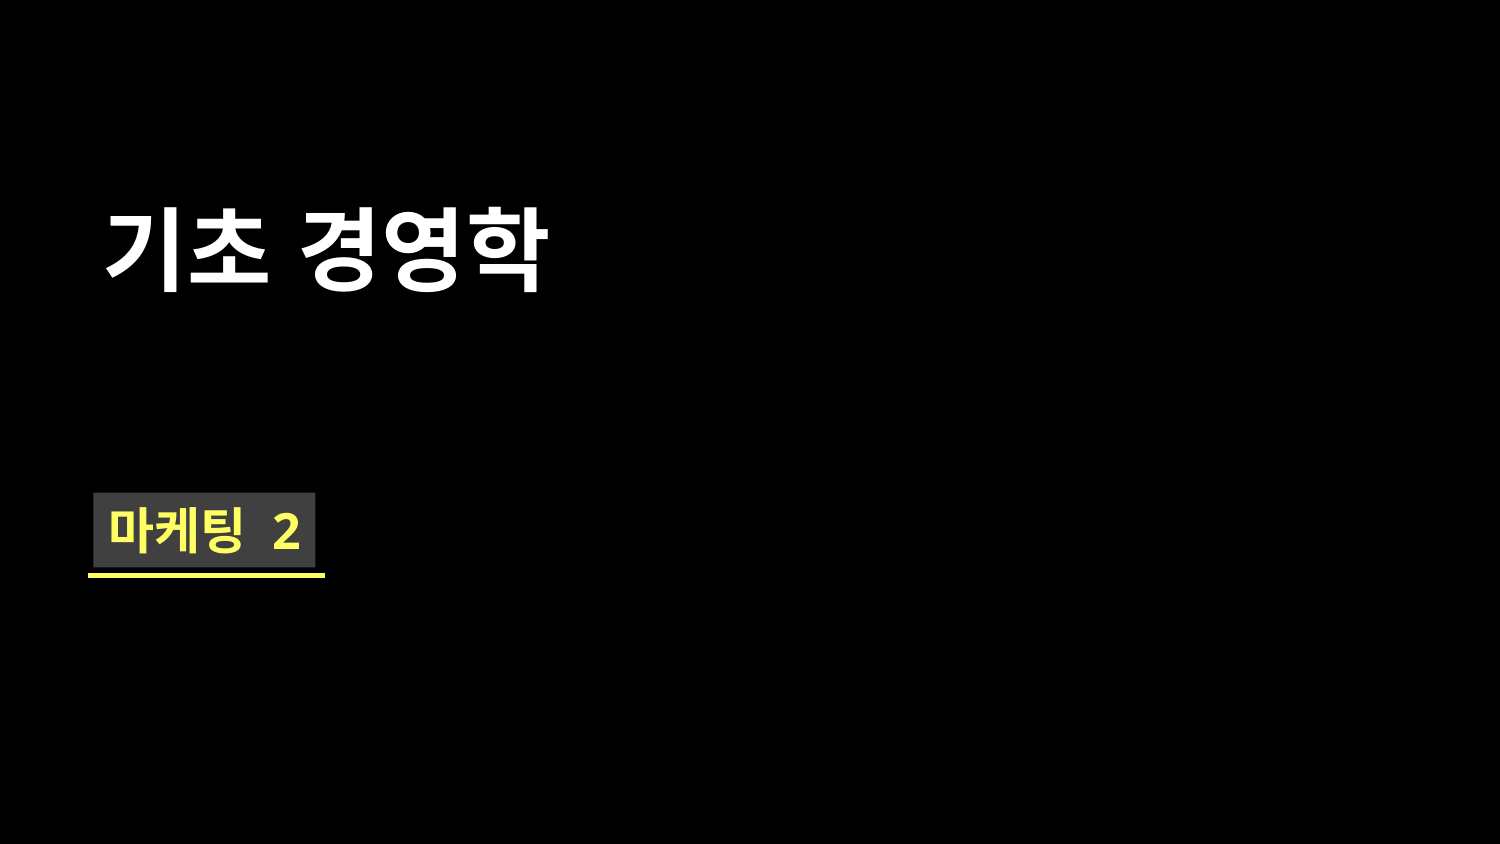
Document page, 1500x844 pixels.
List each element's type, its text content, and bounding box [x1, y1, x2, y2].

text_box 마케팅 2 [93, 492, 316, 568]
text_box 기초 경영학 [88, 185, 1022, 311]
